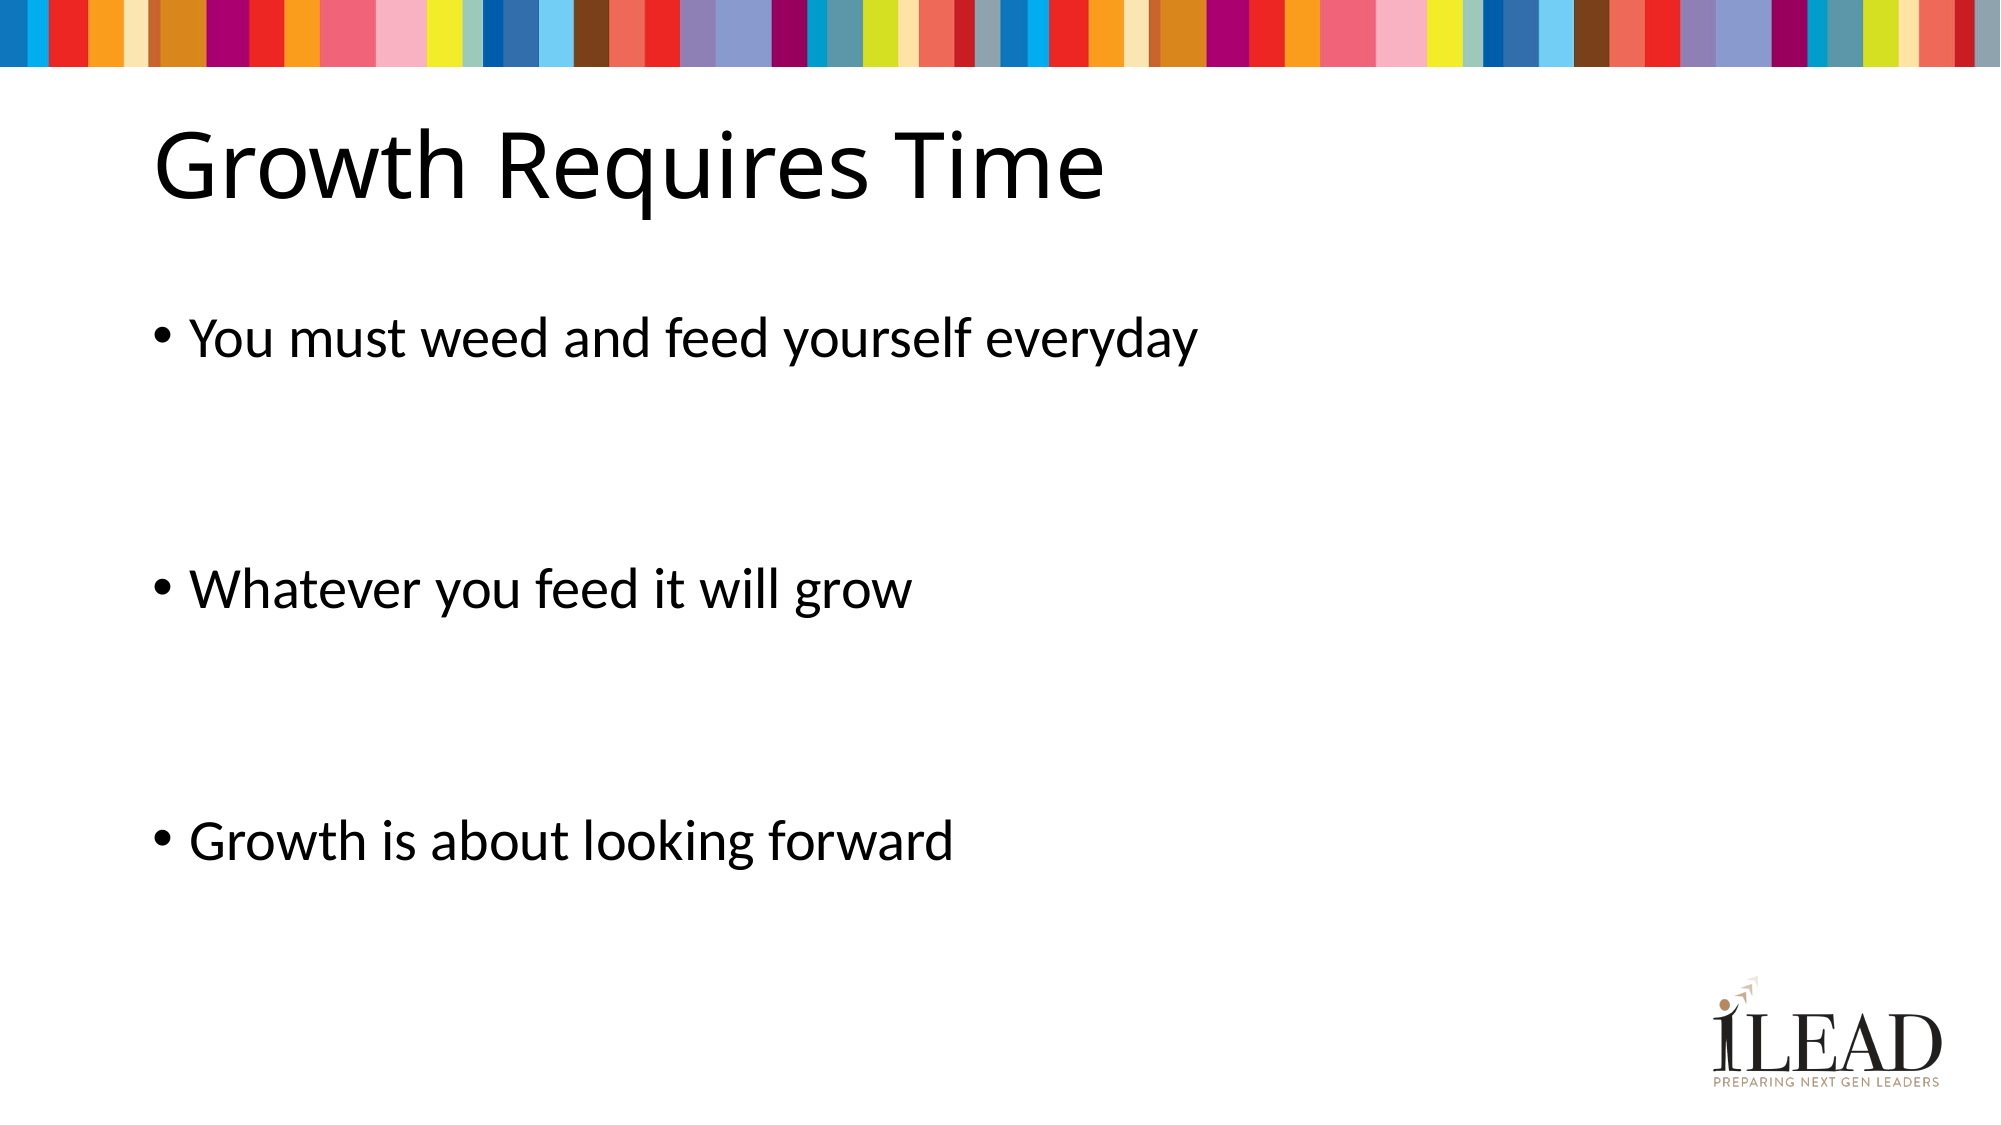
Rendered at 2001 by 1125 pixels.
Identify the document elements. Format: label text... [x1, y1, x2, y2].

picture [828, 0, 1026, 67]
title Growth Requires Time [137, 67, 1863, 278]
picture [1828, 0, 2000, 67]
list You must weed and feed yourself everyday Whatever you feed it will grow Growth is about looking forward [137, 299, 1863, 1014]
picture [1709, 972, 1945, 1091]
picture [0, 0, 26, 67]
picture [1048, 0, 1808, 67]
picture [48, 0, 808, 67]
